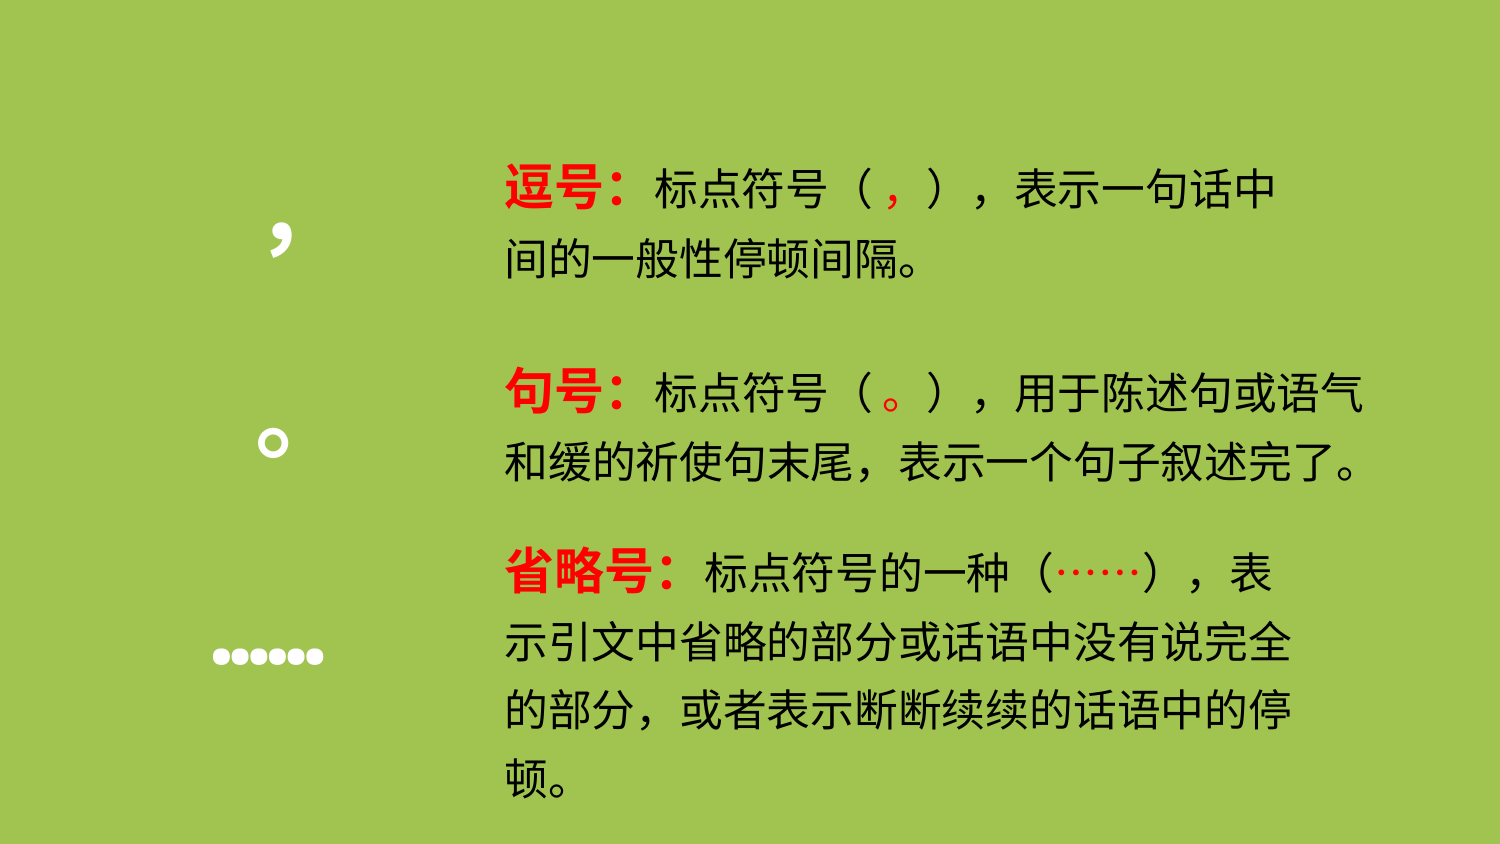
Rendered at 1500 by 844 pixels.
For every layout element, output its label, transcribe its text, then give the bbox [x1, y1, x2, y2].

text_box …… [194, 558, 443, 696]
text_box 句号：标点符号（ 。），用于陈述句或语气和缓的祈使句末尾，表示一个句子叙述完了。 [493, 335, 1411, 493]
text_box 省略号：标点符号的一种（……），表示引文中省略的部分或话语中没有说完全的部分，或者表示断断续续的话语中的停顿。 [493, 515, 1315, 810]
text_box 逗号：标点符号（ ，），表示一句话中间的一般性停顿间隔。 [493, 131, 1315, 290]
text_box ， [194, 139, 411, 277]
text_box 。 [194, 345, 411, 484]
